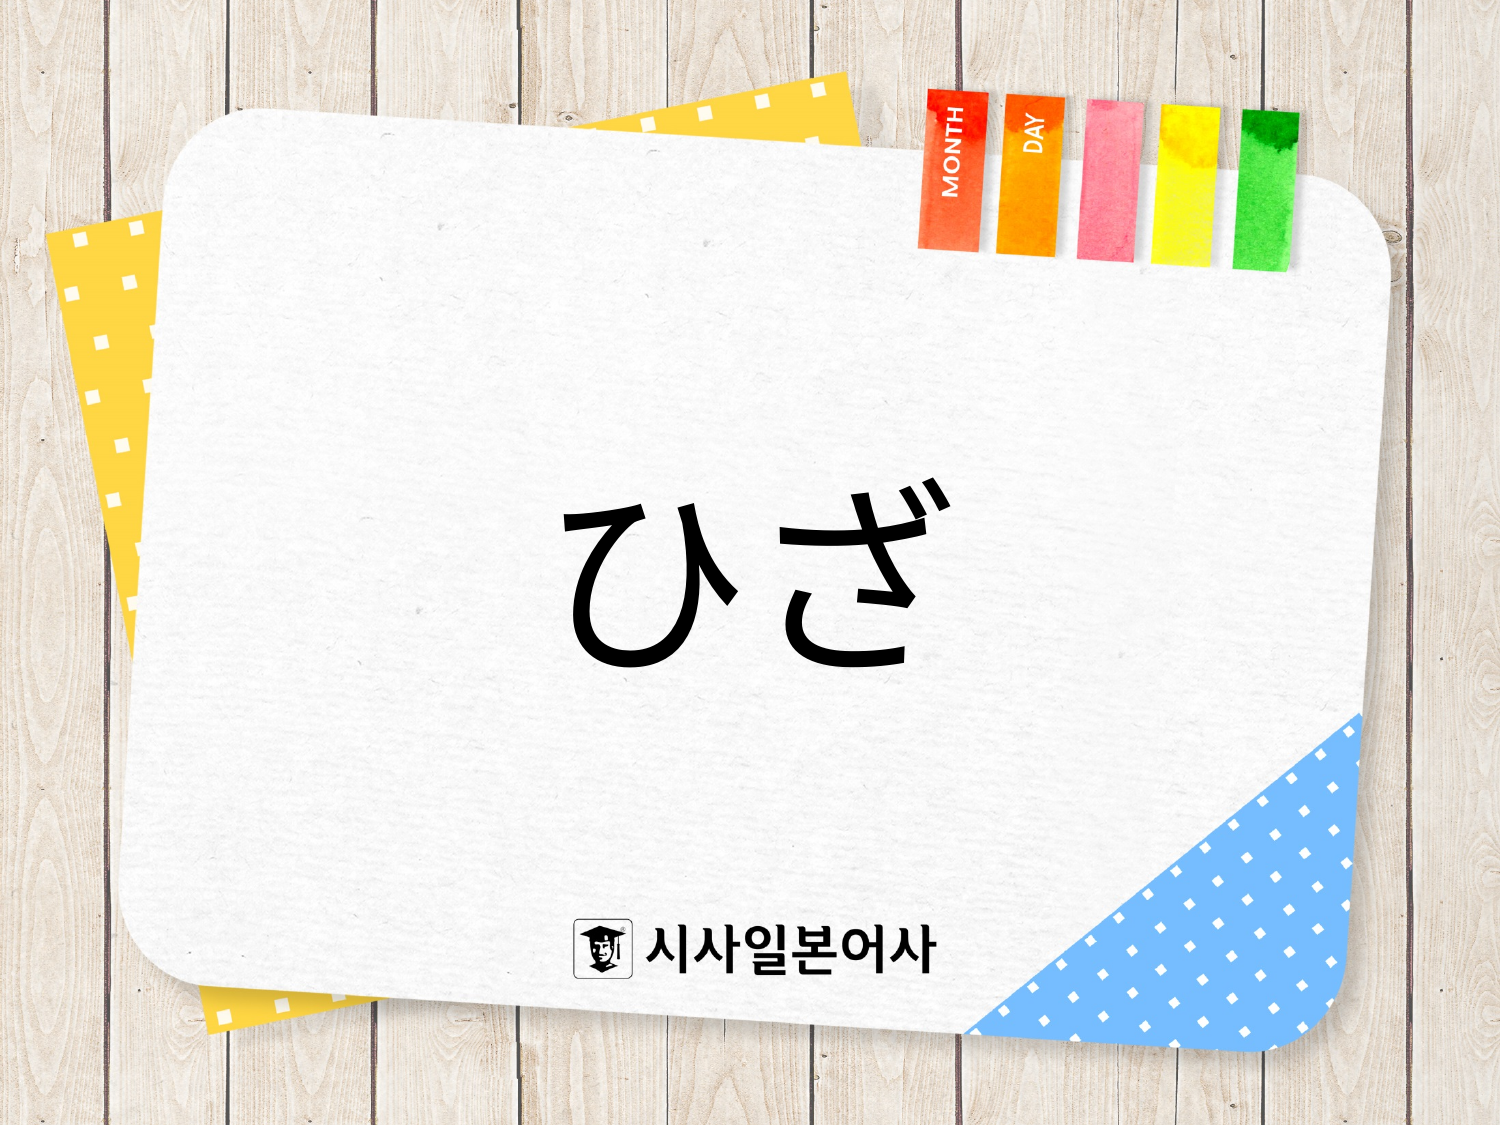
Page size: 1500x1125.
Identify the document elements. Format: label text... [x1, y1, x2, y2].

picture [0, 0, 1500, 1125]
title ひざ [75, 338, 1425, 811]
